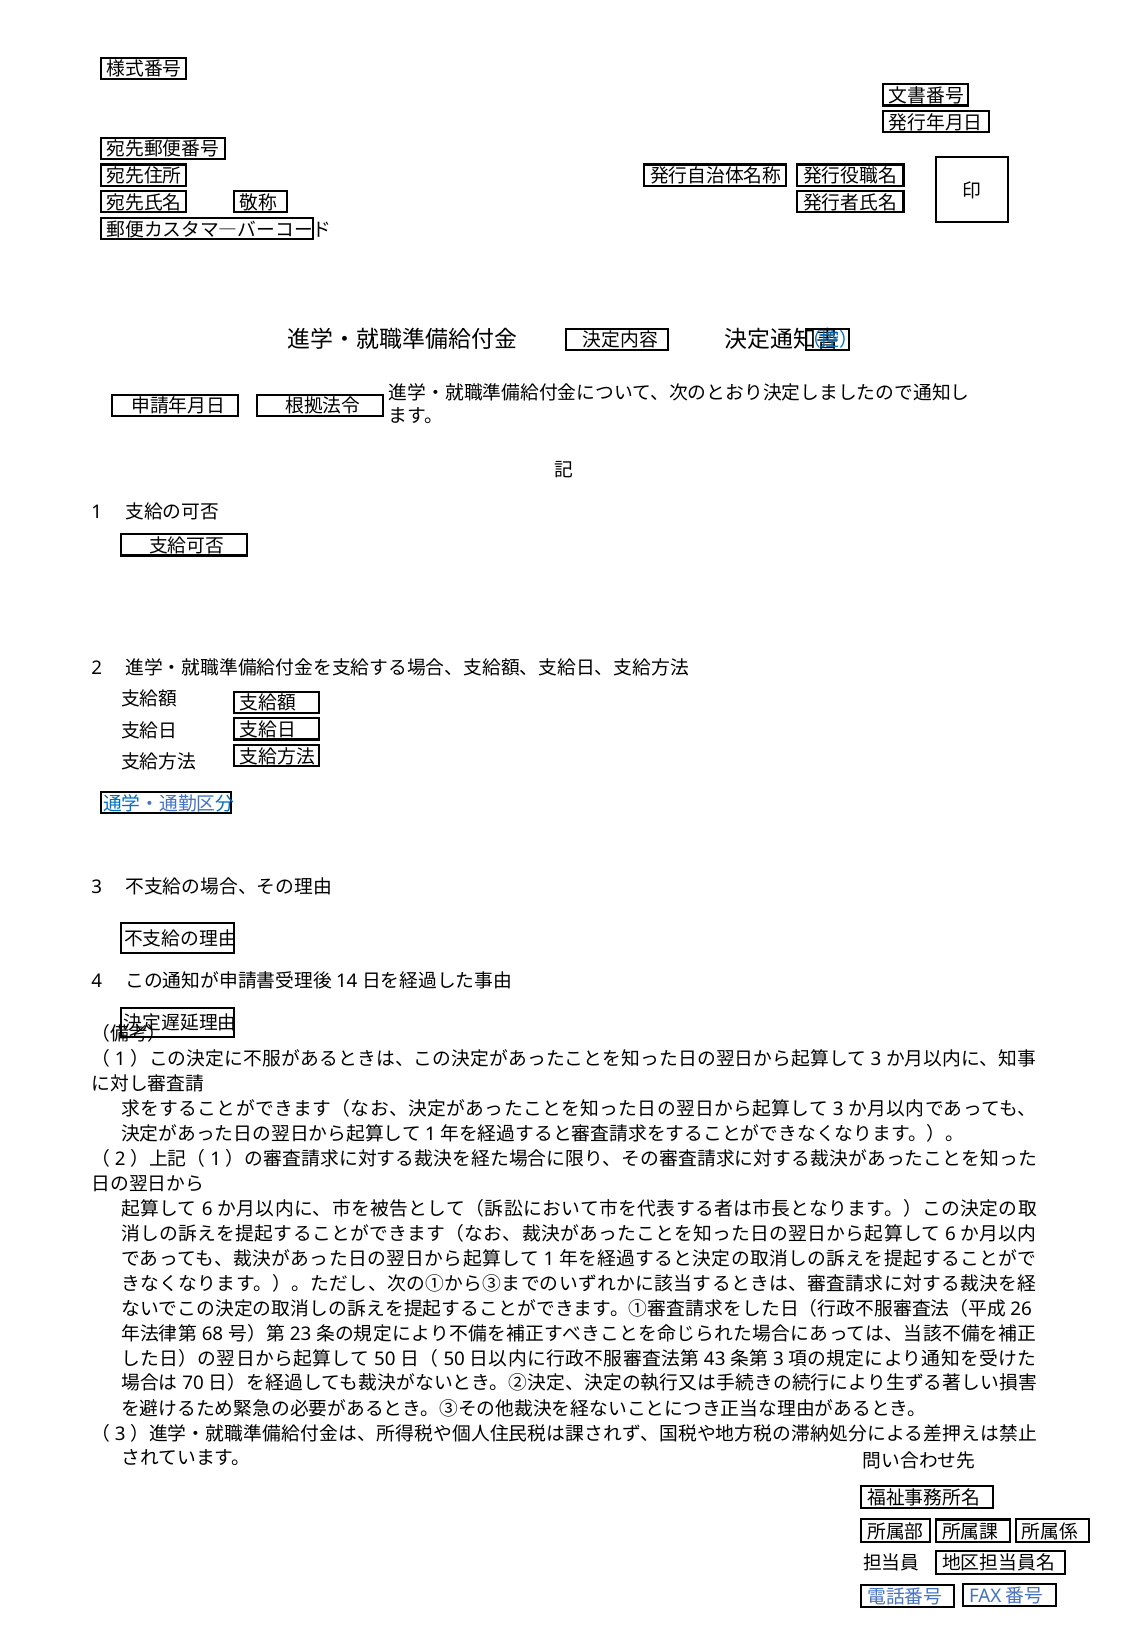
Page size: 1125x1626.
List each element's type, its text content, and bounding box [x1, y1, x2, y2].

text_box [112, 384, 990, 423]
text_box 発行年月日 [882, 110, 990, 133]
text_box 1 支給の可否 2 進学・就職準備給付金を支給する場合、支給額、支給日、支給方法 支給額 支給日 支給方法 3 不支給の場合、その理由 4 この通知が申請書受理後14日を経過した事由 [91, 497, 1037, 1054]
text_box 宛先郵便番号 [100, 137, 226, 160]
text_box （備考） （1）この決定に不服があるときは、この決定があったことを知った日の翌日から起算して3か月以内に、知事に対し審査請 求をすることができます（なお、決定があったことを知った日の翌日から起算して3か月以内であっても、決定があった日の翌日から起算して1年を経過すると審査請求をすることができなくなります。）。 （2）上記（1）の審査請求に対する裁決を経た場合に限り、その審査請求に対する裁決があったことを知った日の翌日から 起算して6か月以内に、市を被告として（訴訟において市を代表する者は市長となります。）この決定の取消しの訴えを提起することができます（なお、裁決があったことを知った日の翌日から起算して6か月以内であっても、裁決があった日の翌日から起算して1年を経過すると決定の取消しの訴えを提起することができなくなります。）。ただし、次の①から③までのいずれかに該当するときは、審査請求に対する裁決を経ないでこの決定の取消しの訴えを提起することができます。①審査請求をした日（行政不服審査法（平成26年法律第68号）第23条の規定により不備を補正すべきことを命じられた場合にあっては、当該不備を補正した日）の翌日から起算して50日（50日以内に行政不服審査法第43条第3項の規定により通知を受けた場合は70日）を経過しても裁決がないとき。②決定、決定の執行又は手続きの続行により生ずる著しい損害を避けるため緊急の必要があるとき。③その他裁決を経ないことにつき正当な理由があるとき。 （3）進学・就職準備給付金は、所得税や個人住民税は課されず、国税や地方税の滞納処分による差押えは禁止されています。 [91, 1054, 1037, 1469]
text_box 進学・就職準備給付金 決定通知書 [91, 317, 1037, 360]
text_box 支給額 [233, 691, 320, 714]
text_box 印 [935, 156, 1009, 223]
text_box 発行役職名 [796, 163, 905, 187]
text_box 様式番号 [100, 57, 187, 80]
text_box 支給可否 [120, 533, 248, 557]
text_box 敬称 [233, 190, 288, 213]
text_box （控） [805, 328, 850, 351]
text_box 発行自治体名称 [643, 163, 787, 187]
text_box 決定遅延理由 [120, 1007, 235, 1038]
text_box 発行者氏名 [796, 190, 905, 213]
text_box 支給方法 [233, 744, 320, 767]
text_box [847, 1440, 1089, 1608]
text_box 宛先住所 [100, 163, 187, 187]
text_box 記 [91, 455, 1037, 481]
text_box 文書番号 [882, 83, 969, 107]
text_box 郵便カスタマ―バーコード [100, 217, 314, 240]
text_box 決定内容 [565, 328, 669, 351]
text_box 宛先氏名 [100, 190, 187, 213]
text_box 支給日 [233, 717, 320, 741]
text_box 通学・通勤区分 [100, 791, 232, 814]
text_box 不支給の理由 [120, 922, 235, 954]
